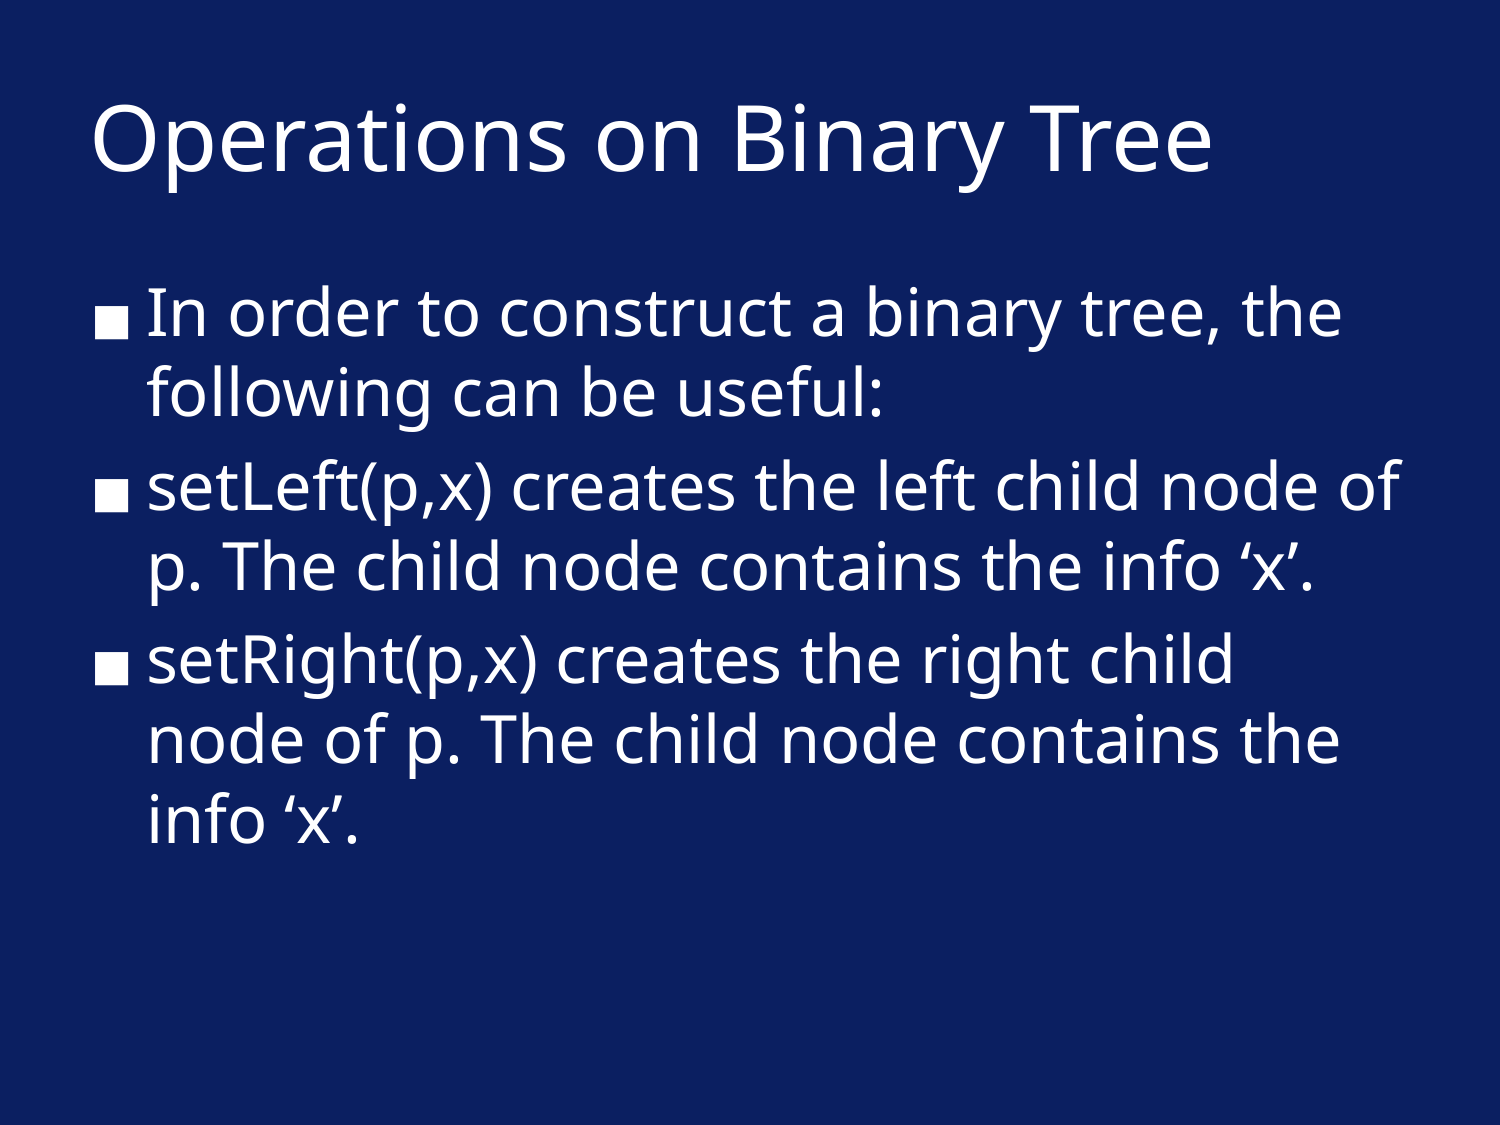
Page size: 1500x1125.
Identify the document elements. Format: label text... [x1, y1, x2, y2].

title Operations on Binary Tree [74, 59, 1425, 210]
list In order to construct a binary tree, the following can be useful: setLeft(p,x) creates the left child node of p. The child node contains the info ‘x’. setRight(p,x) creates the right child node of p. The child node contains the info ‘x’. [74, 262, 1425, 1075]
